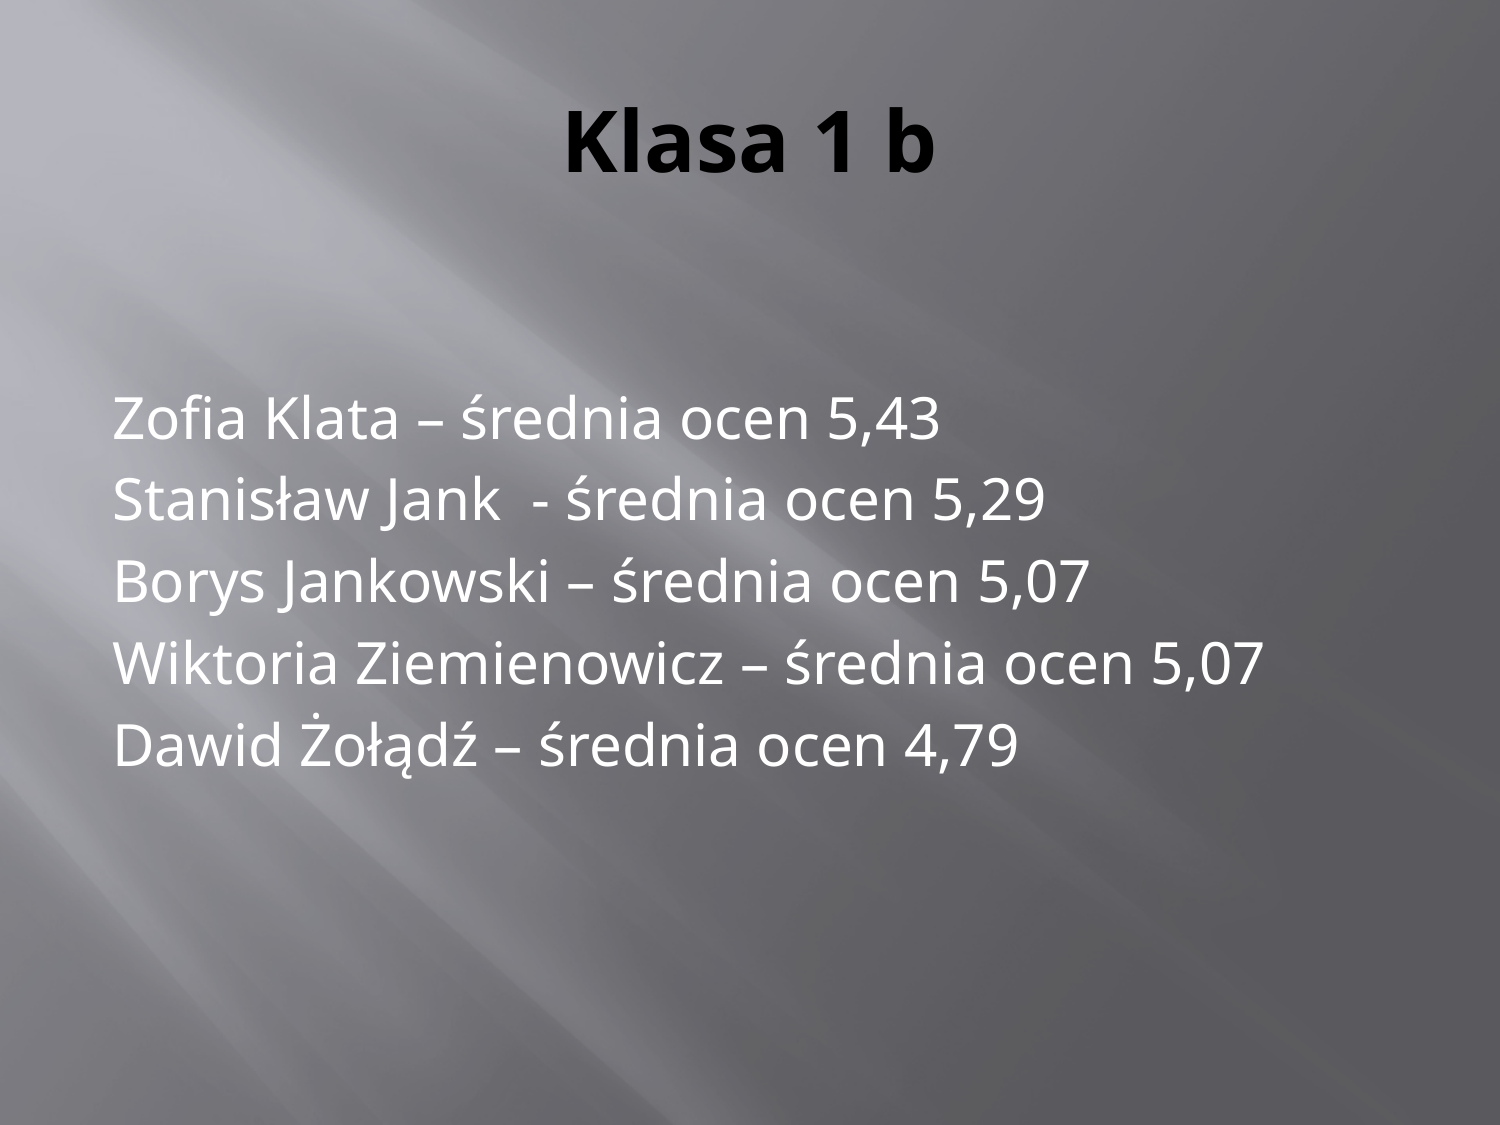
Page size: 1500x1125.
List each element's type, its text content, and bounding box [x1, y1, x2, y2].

title Klasa 1 b [75, 45, 1425, 233]
list Zofia Klata – średnia ocen 5,43 Stanisław Jank - średnia ocen 5,29 Borys Jankowski – średnia ocen 5,07 Wiktoria Ziemienowicz – średnia ocen 5,07 Dawid Żołądź – średnia ocen 4,79 [75, 373, 1425, 1035]
